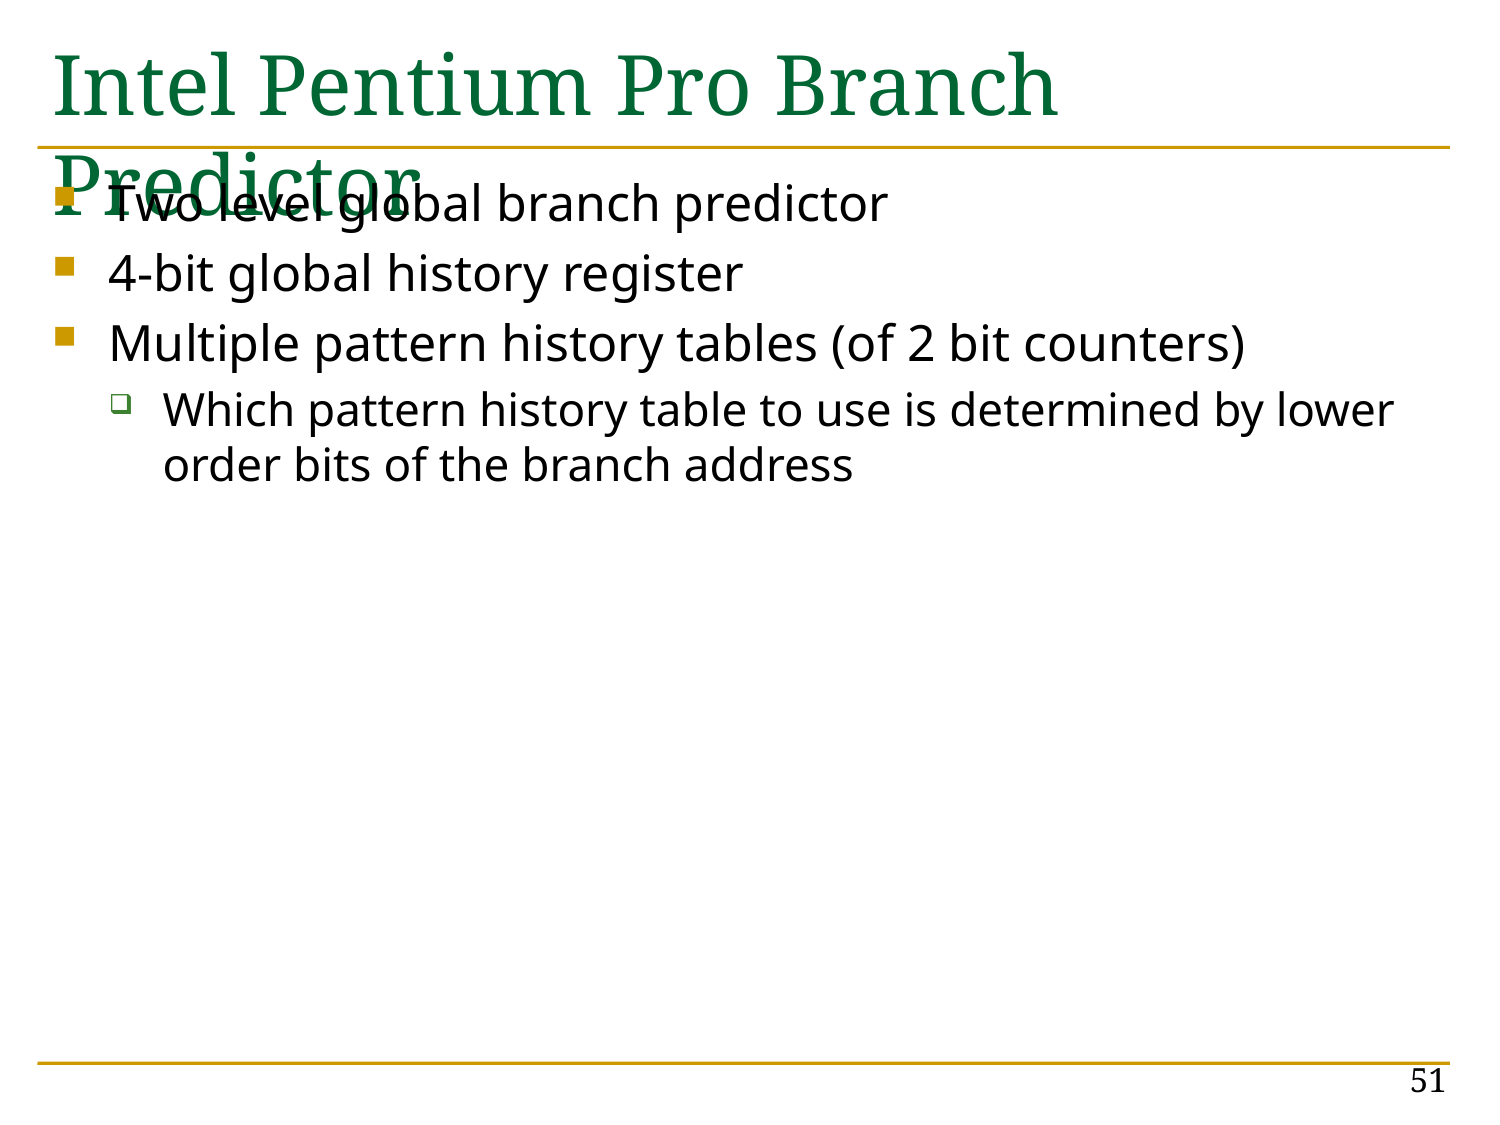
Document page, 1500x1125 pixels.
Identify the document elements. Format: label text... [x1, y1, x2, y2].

slide_number 51 [1111, 1036, 1462, 1112]
list Two level global branch predictor 4-bit global history register Multiple pattern history tables (of 2 bit counters) Which pattern history table to use is determined by lower order bits of the branch address [37, 163, 1450, 1016]
title Intel Pentium Pro Branch Predictor [37, 24, 1450, 163]
